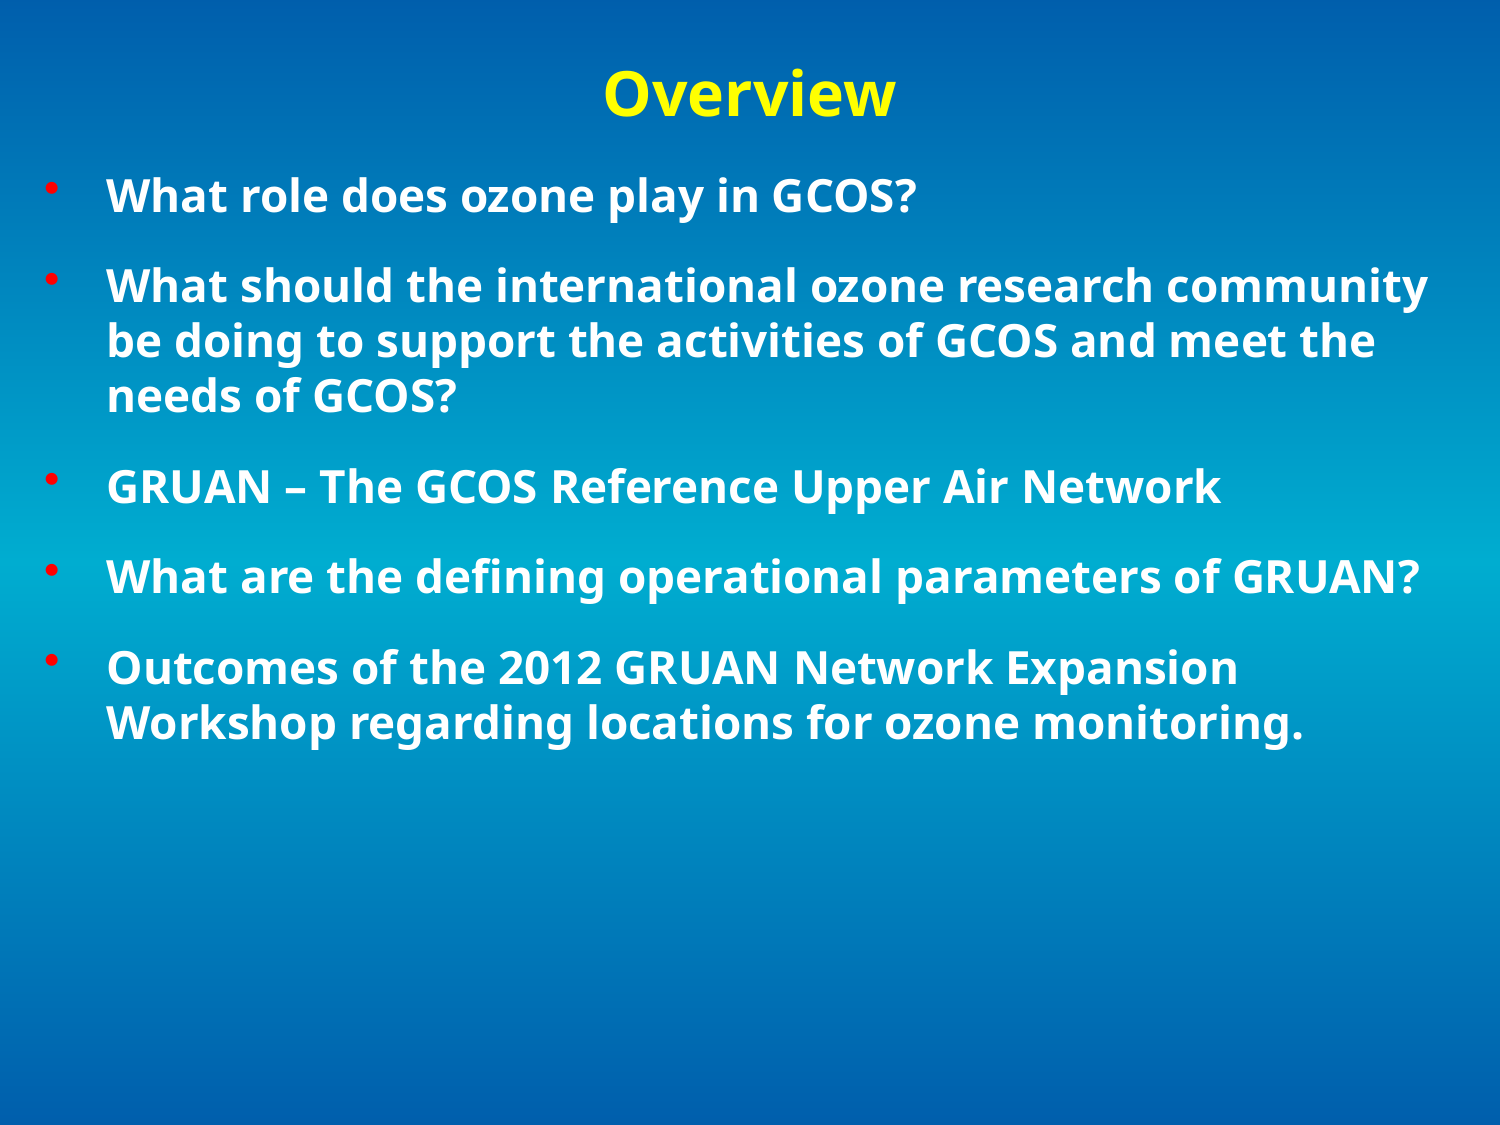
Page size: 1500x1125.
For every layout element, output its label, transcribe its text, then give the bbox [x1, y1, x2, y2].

text_box Overview What role does ozone play in GCOS? What should the international ozone research community be doing to support the activities of GCOS and meet the needs of GCOS? GRUAN – The GCOS Reference Upper Air Network What are the defining operational parameters of GRUAN? Outcomes of the 2012 GRUAN Network Expansion Workshop regarding locations for ozone monitoring. [29, 46, 1471, 756]
